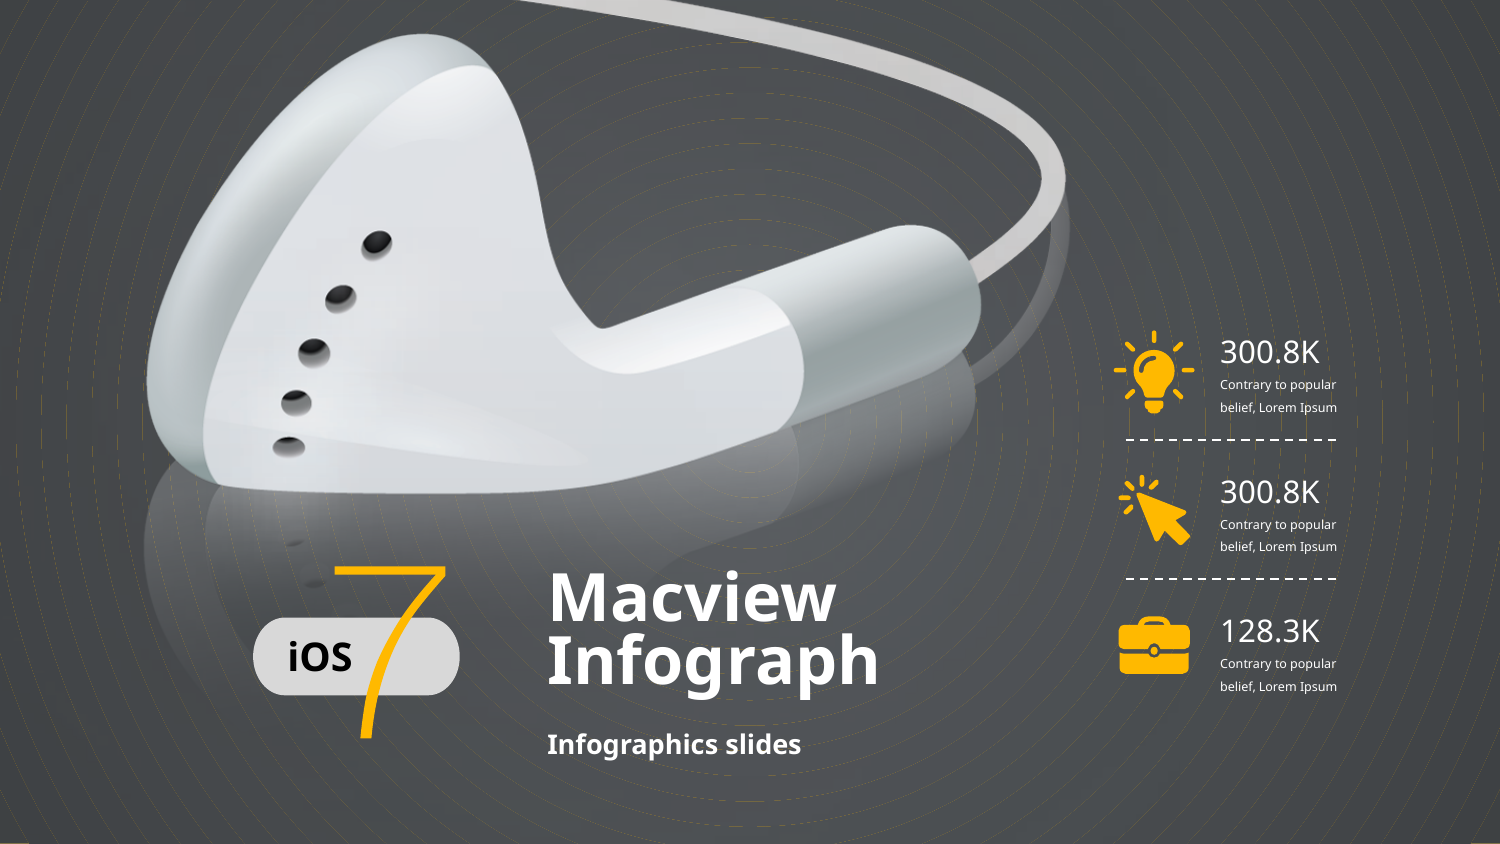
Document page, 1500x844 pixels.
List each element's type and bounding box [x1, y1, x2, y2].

text_box [252, 566, 460, 739]
text_box [1183, 652, 1189, 674]
text_box [1208, 326, 1354, 414]
text_box [1183, 528, 1191, 544]
text_box [1183, 0, 1500, 844]
text_box [1208, 605, 1354, 693]
text_box [1183, 367, 1195, 373]
picture [0, 0, 1181, 844]
text_box [1208, 466, 1354, 553]
text_box [1183, 624, 1190, 650]
